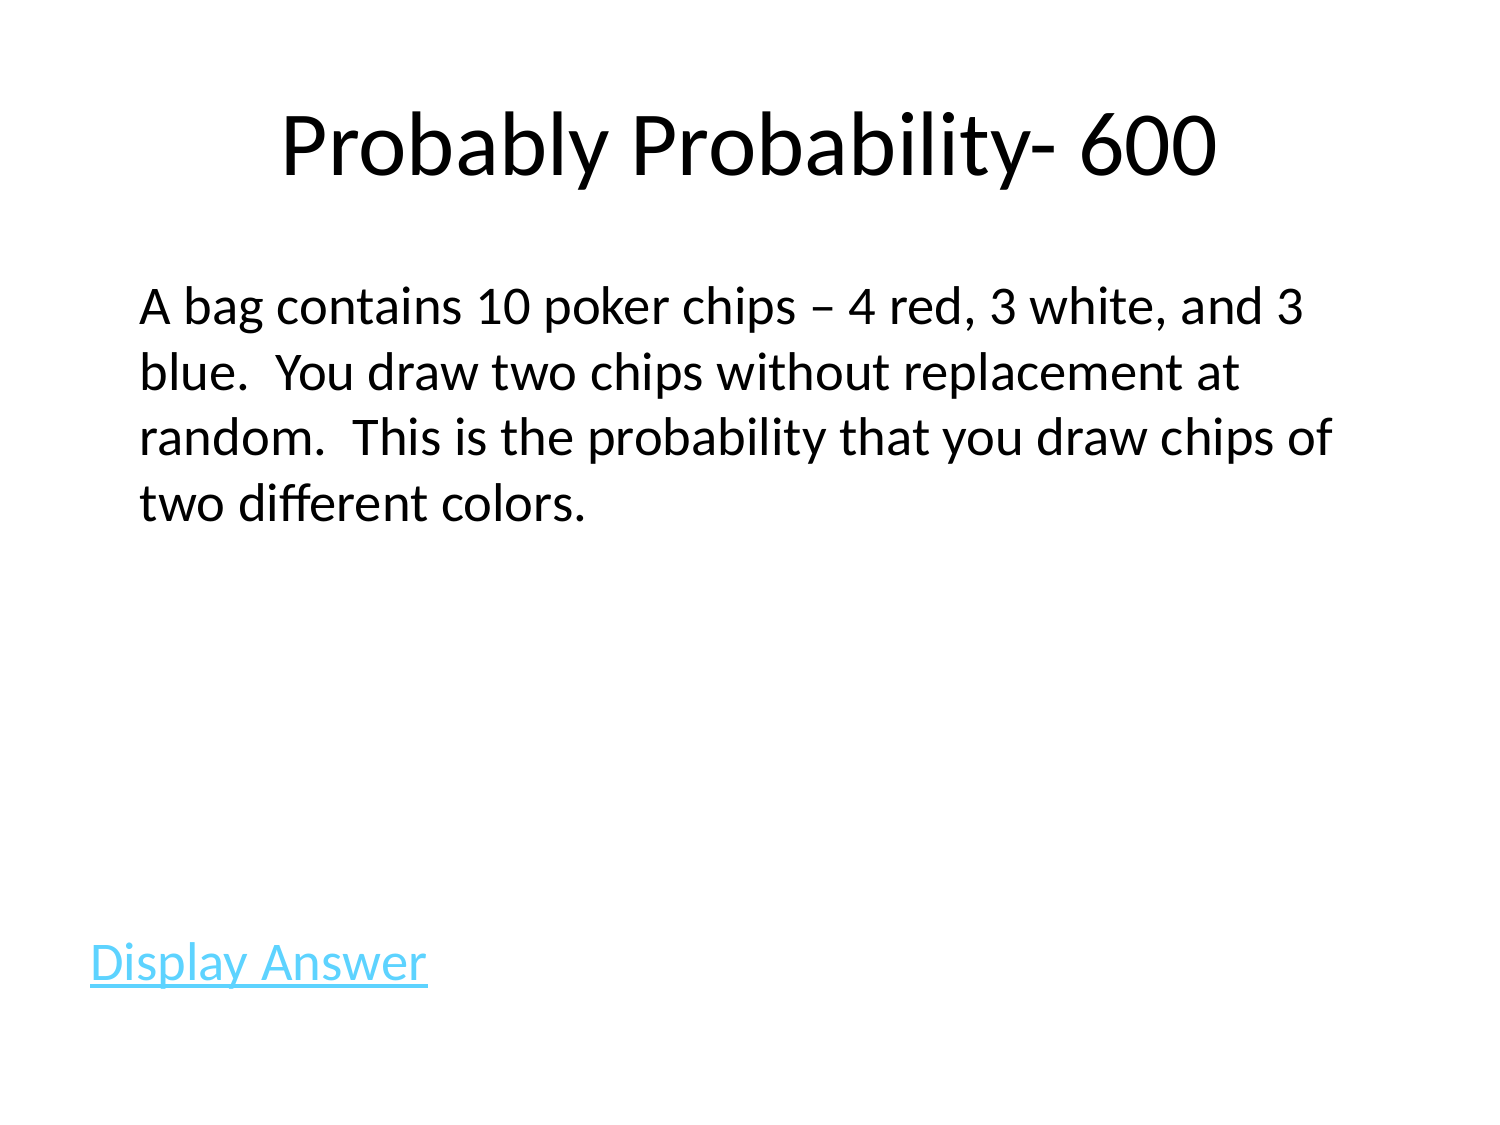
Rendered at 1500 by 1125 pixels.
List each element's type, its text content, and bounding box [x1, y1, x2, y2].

list A bag contains 10 poker chips – 4 red, 3 white, and 3 blue. You draw two chips without replacement at random. This is the probability that you draw chips of two different colors. Display Answer [75, 262, 1425, 1005]
title Probably Probability- 600 [75, 45, 1425, 233]
